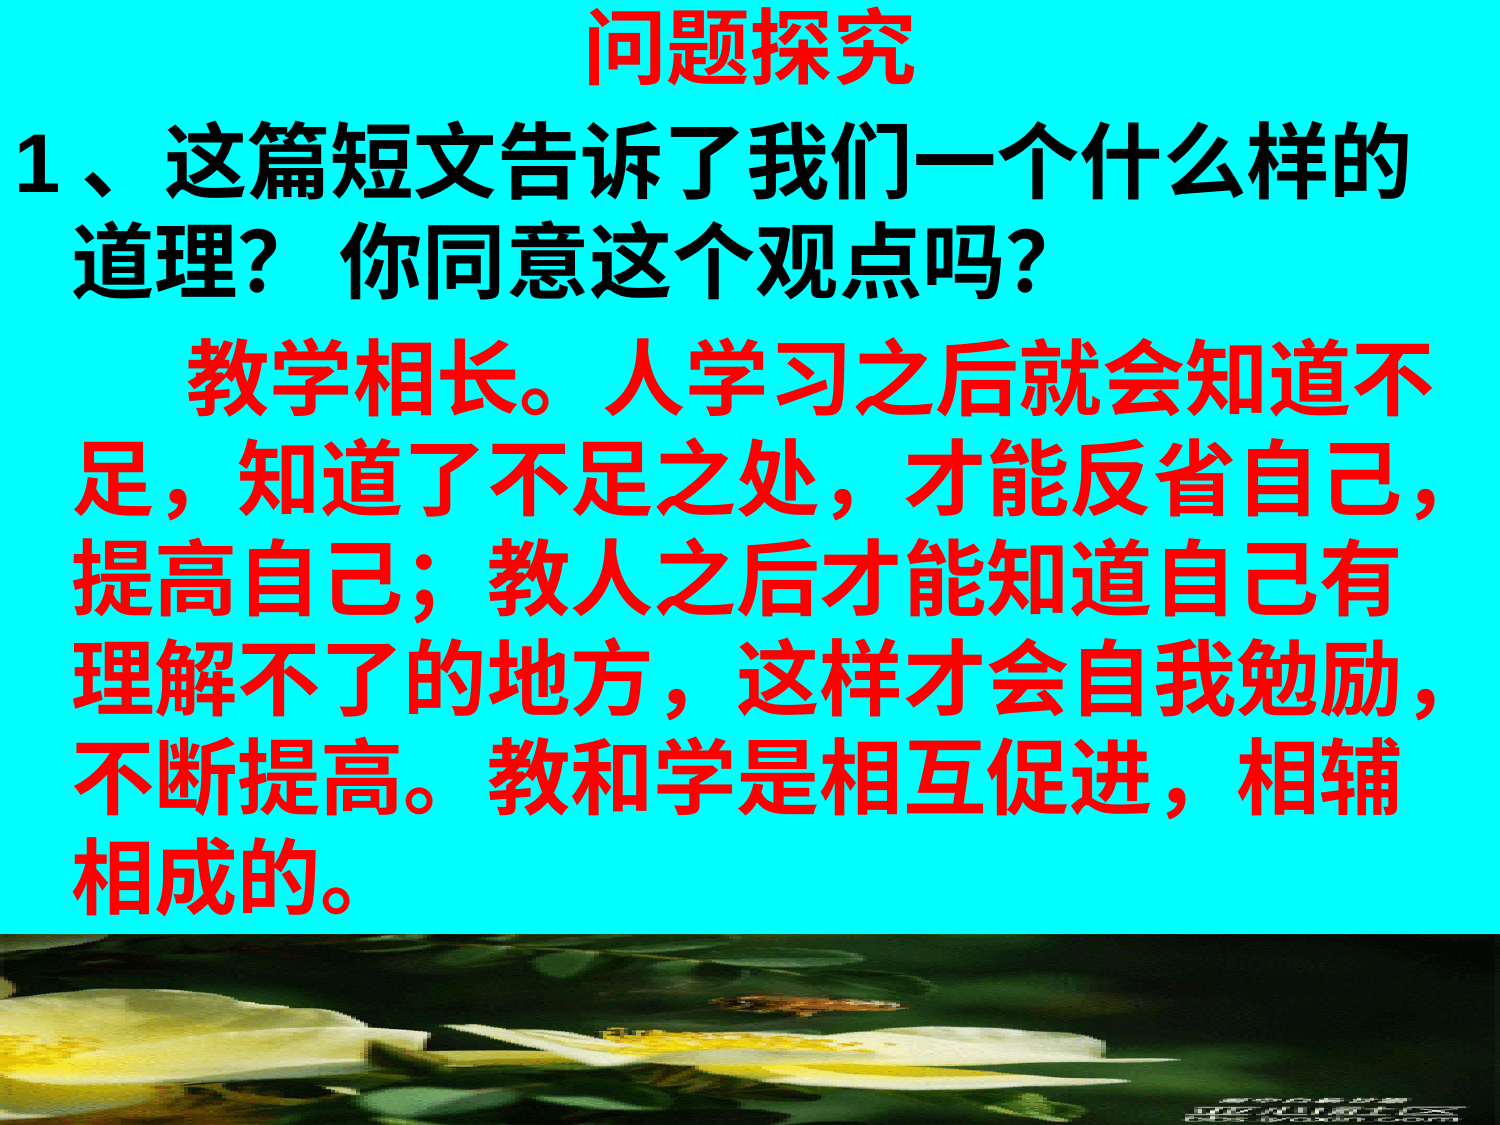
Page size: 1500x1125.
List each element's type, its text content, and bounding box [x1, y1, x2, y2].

picture [0, 934, 1500, 1125]
title 问题探究 [74, 0, 1426, 91]
list 1、这篇短文告诉了我们一个什么样的道理？ 你同意这个观点吗？ 教学相长。人学习之后就会知道不足，知道了不足之处，才能反省自己，提高自己；教人之后才能知道自己有理解不了的地方，这样才会自我勉励，不断提高。教和学是相互促进，相辅相成的。 [0, 101, 1500, 934]
